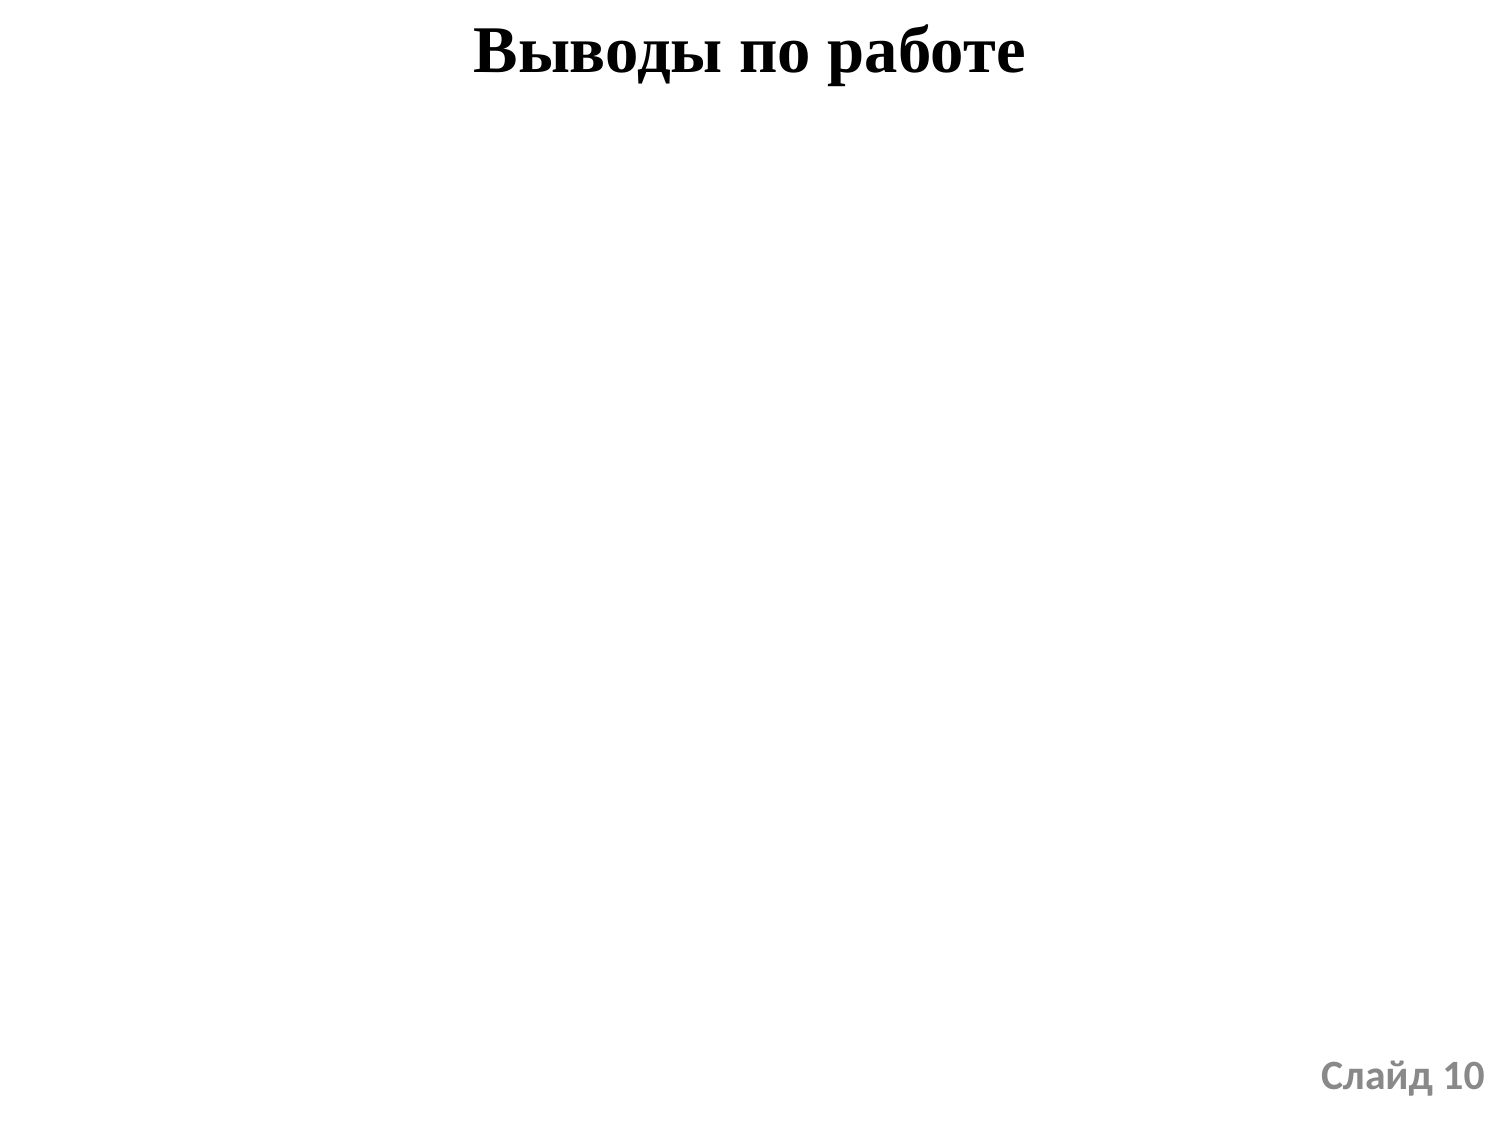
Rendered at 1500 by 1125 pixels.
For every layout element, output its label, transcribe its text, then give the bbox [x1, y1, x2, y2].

slide_number Слайд 10 [1074, 1042, 1500, 1103]
text_box Выводы по работе [0, 1, 1500, 91]
